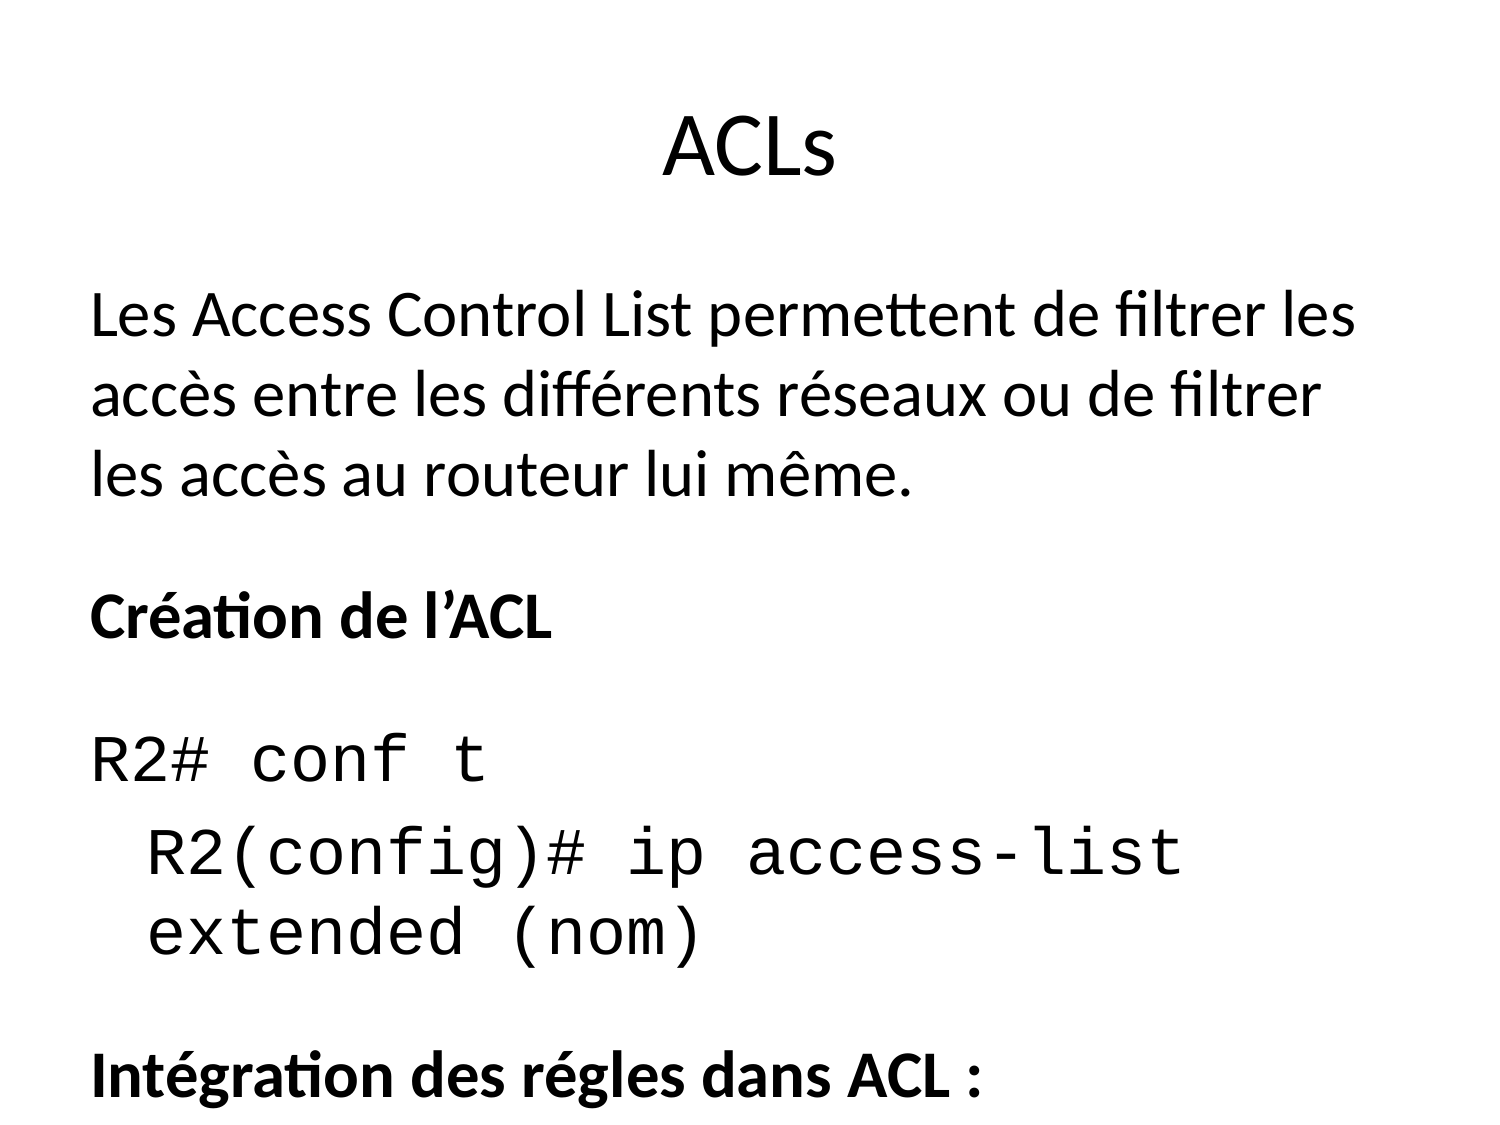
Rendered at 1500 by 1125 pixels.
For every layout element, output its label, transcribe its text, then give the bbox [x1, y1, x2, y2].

title ACLs [75, 45, 1425, 233]
list Les Access Control List permettent de filtrer les accès entre les différents réseaux ou de filtrer les accès au routeur lui même. Création de l’ACL R2# conf t R2(config)# ip access-list extended (nom) Intégration des régles dans ACL : ip access-list extended entreprise permit tcp any 192.168.10.0 0.0.0.255 eq 53 //-> Régle ACL d'autorisation du protocole TCP sur le port 53(DNS) de l'exterieur vers le réseau 192.168.10.0 permit tcp any 192.168.40.0 0.0.0.255 eq 80 //-> Régle ACL d'autorisation du protocole TCP sur le port 80(HTTP) de l'exterieur vers le réseau 192.168.40.0 permit tcp any 192.168.40.0 0.0.0.255 eq 443 //-> Régle ACL d'autorisation du protocole TCP sur le port 443(HTTPS) de l'exterieur vers le réseau 192.168.40.0 permit udp any 192.168.40.0 0.0.0.255 eq 53 //-> Régle ACL d'autorisation du protocole UDP sur le port 80(DNS) de l'exterieur vers le réseau 192.168.40.0 permit udp any 192.168.40.0 0.0.0.255 eq 443 //-> Régle ACL d'autorisation du protocole UDP sur le port 443(HTTPS) de l'exterieur vers le réseau 192.168.40.0 permit tcp any any eq 25 //-> Régle ACL d'autorisation du protocole TCP sur le port 25 (SMTP) permit tcp any any eq 110 //-> Régle ACL d'autorisation du protocole TCP sur le port 110 (POP3) permit tcp any any eq 143 //-> Régle ACL d'autorisation du protocole TCP sur le port 143 (IMAP) deny icmp any any //-> Règle ACL de filtrage du protocole ICMP de l'extérieur vers notre réseau privé. Application de l’ACL sur l’interface donnant à l’extérieur: R2#conf t R2(config)#int GigabitEthernet0/1 R2(config-if)#ip access-group exterieur out Table ACL show access-list "nom" Extended IP access list entreprise 10 permit tcp any 192.168.10.0 0.0.0.255 eq domain 20 permit tcp any 192.168.10.0 0.0.0.255 eq www 30 permit tcp any 192.168.10.0 0.0.0.255 eq 443 40 permit udp any 192.168.10.0 0.0.0.255 eq domain 50 permit udp any 192.168.10.0 0.0.0.255 eq 443 60 deny icmp any any 70 permit tcp any any eq smtp 80 permit tcp any any eq pop3 90 permit tcp any any eq 143 Ainsi, nous avons choisi les ports et protocoles bloqués de l’extérieur vers notre réseau privé. [75, 262, 1425, 1005]
